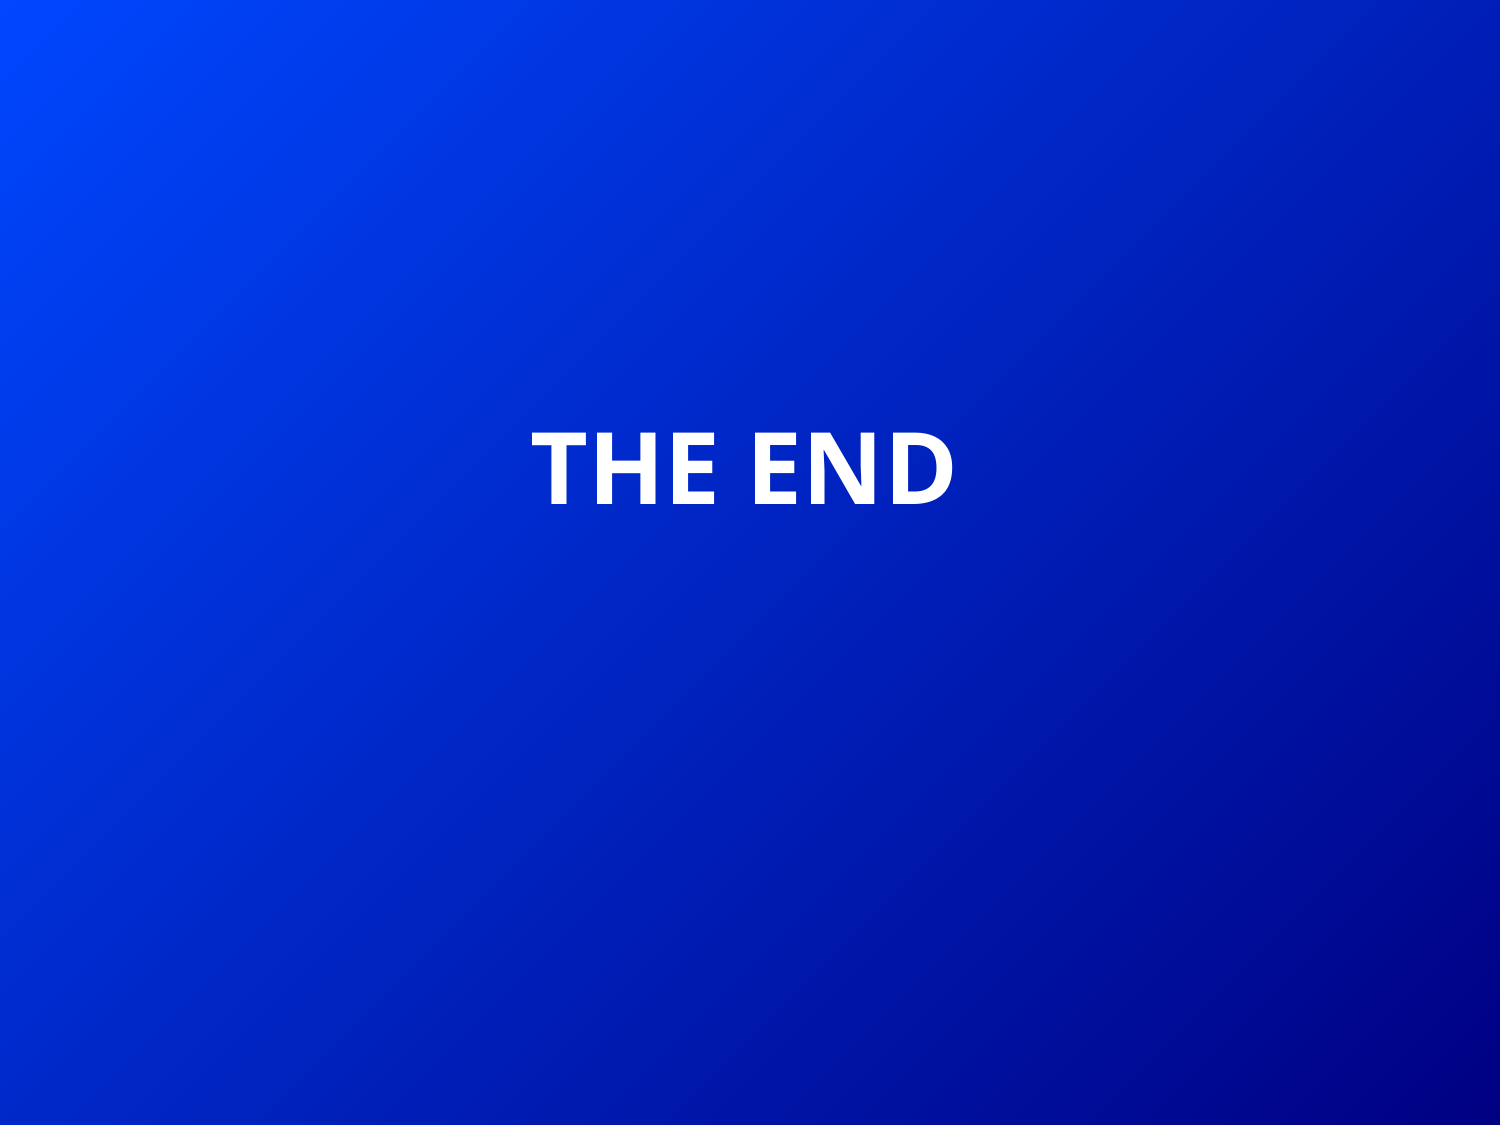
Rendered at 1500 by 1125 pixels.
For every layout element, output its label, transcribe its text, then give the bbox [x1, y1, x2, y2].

title The end [69, 224, 1420, 525]
